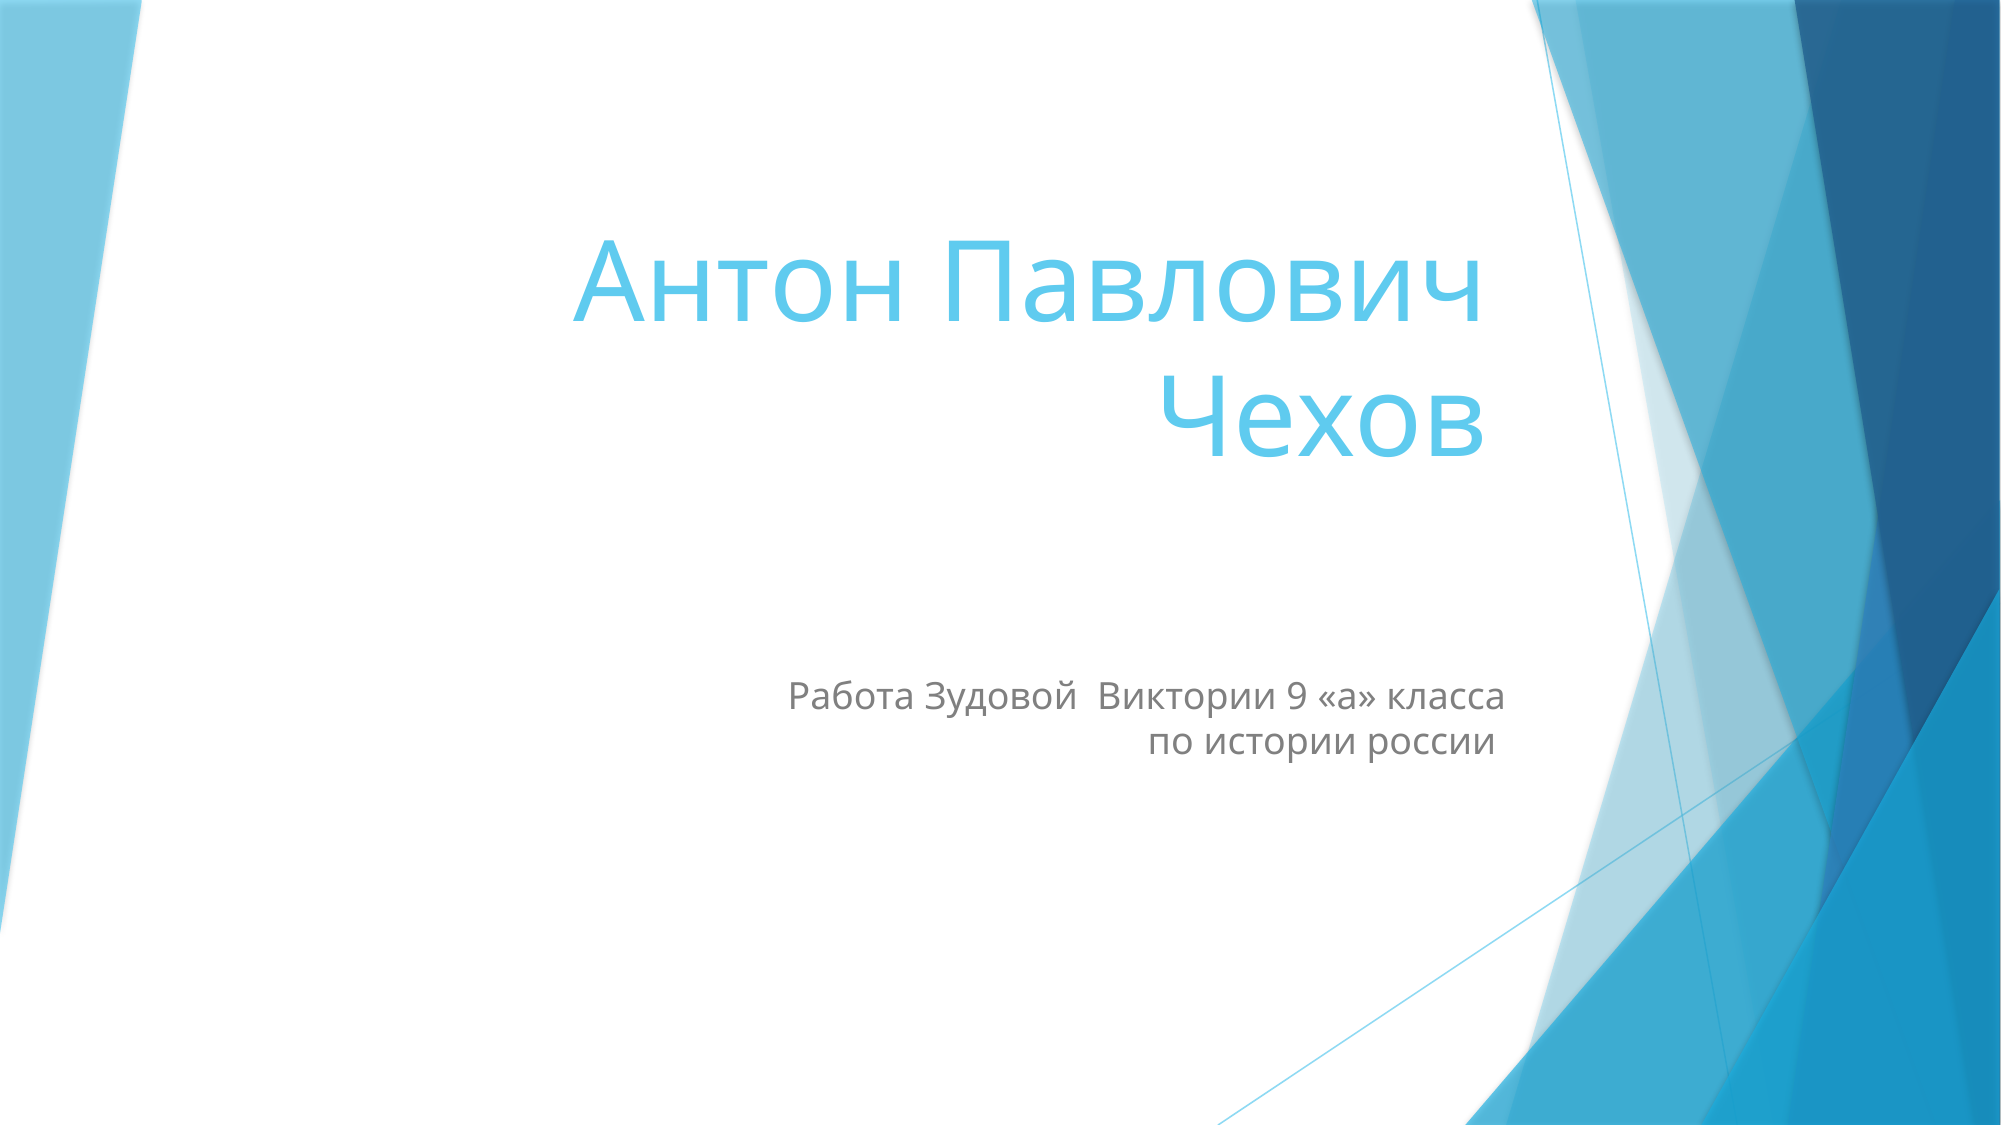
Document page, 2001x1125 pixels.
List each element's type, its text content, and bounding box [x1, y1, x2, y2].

title Антон Павлович Чехов [228, 118, 1503, 487]
subtitle Работа Зудовой Виктории 9 «а» класса по истории россии [247, 664, 1522, 845]
